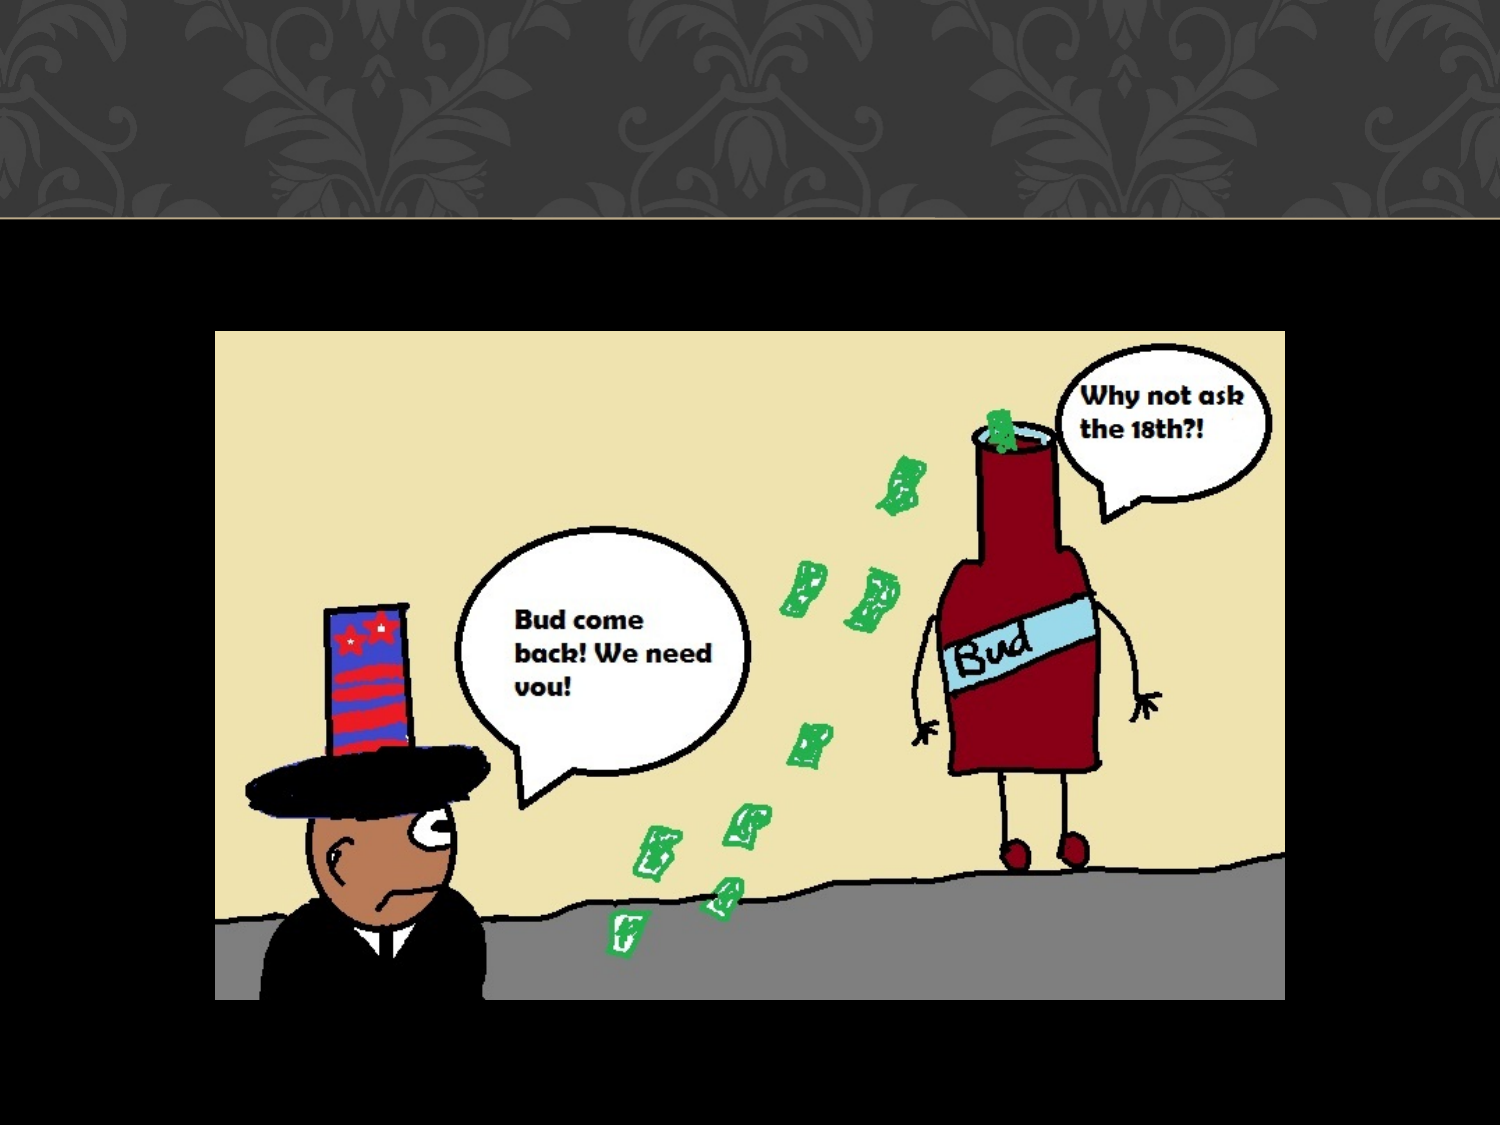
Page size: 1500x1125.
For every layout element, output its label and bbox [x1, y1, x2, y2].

list [214, 331, 1285, 1001]
